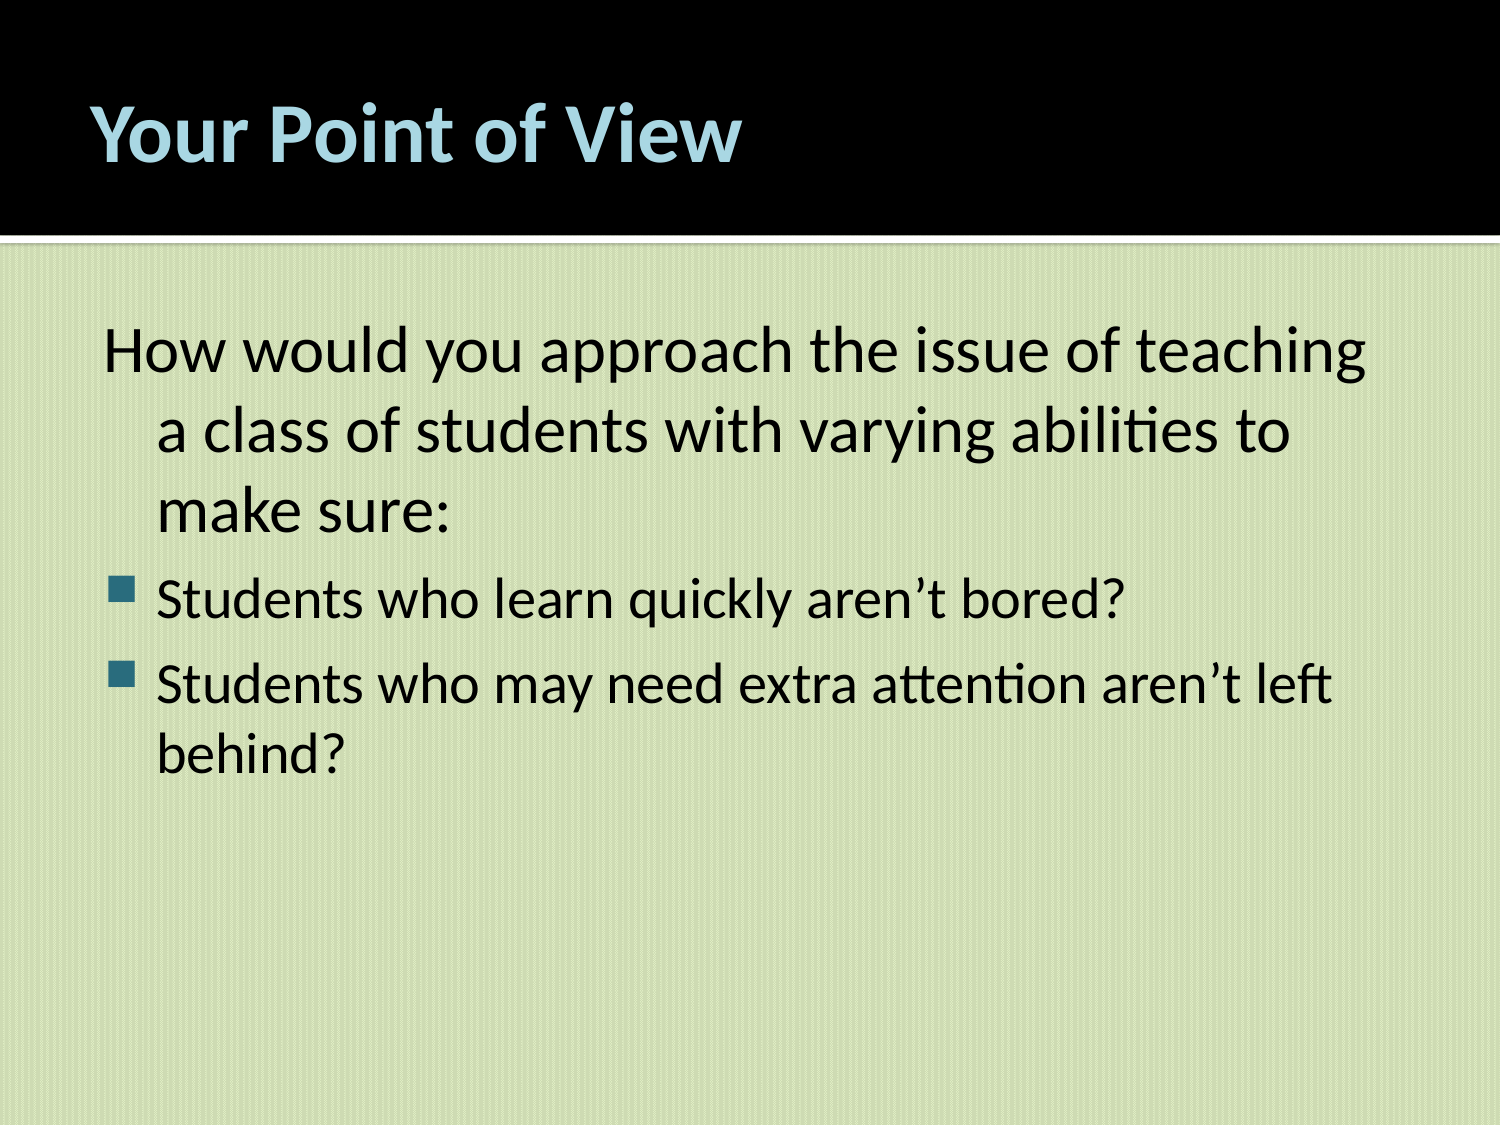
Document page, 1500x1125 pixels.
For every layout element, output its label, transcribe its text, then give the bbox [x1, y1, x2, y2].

title Your Point of View [75, 25, 1425, 231]
list How would you approach the issue of teaching a class of students with varying abilities to make sure: Students who learn quickly aren’t bored? Students who may need extra attention aren’t left behind? [75, 291, 1425, 1050]
